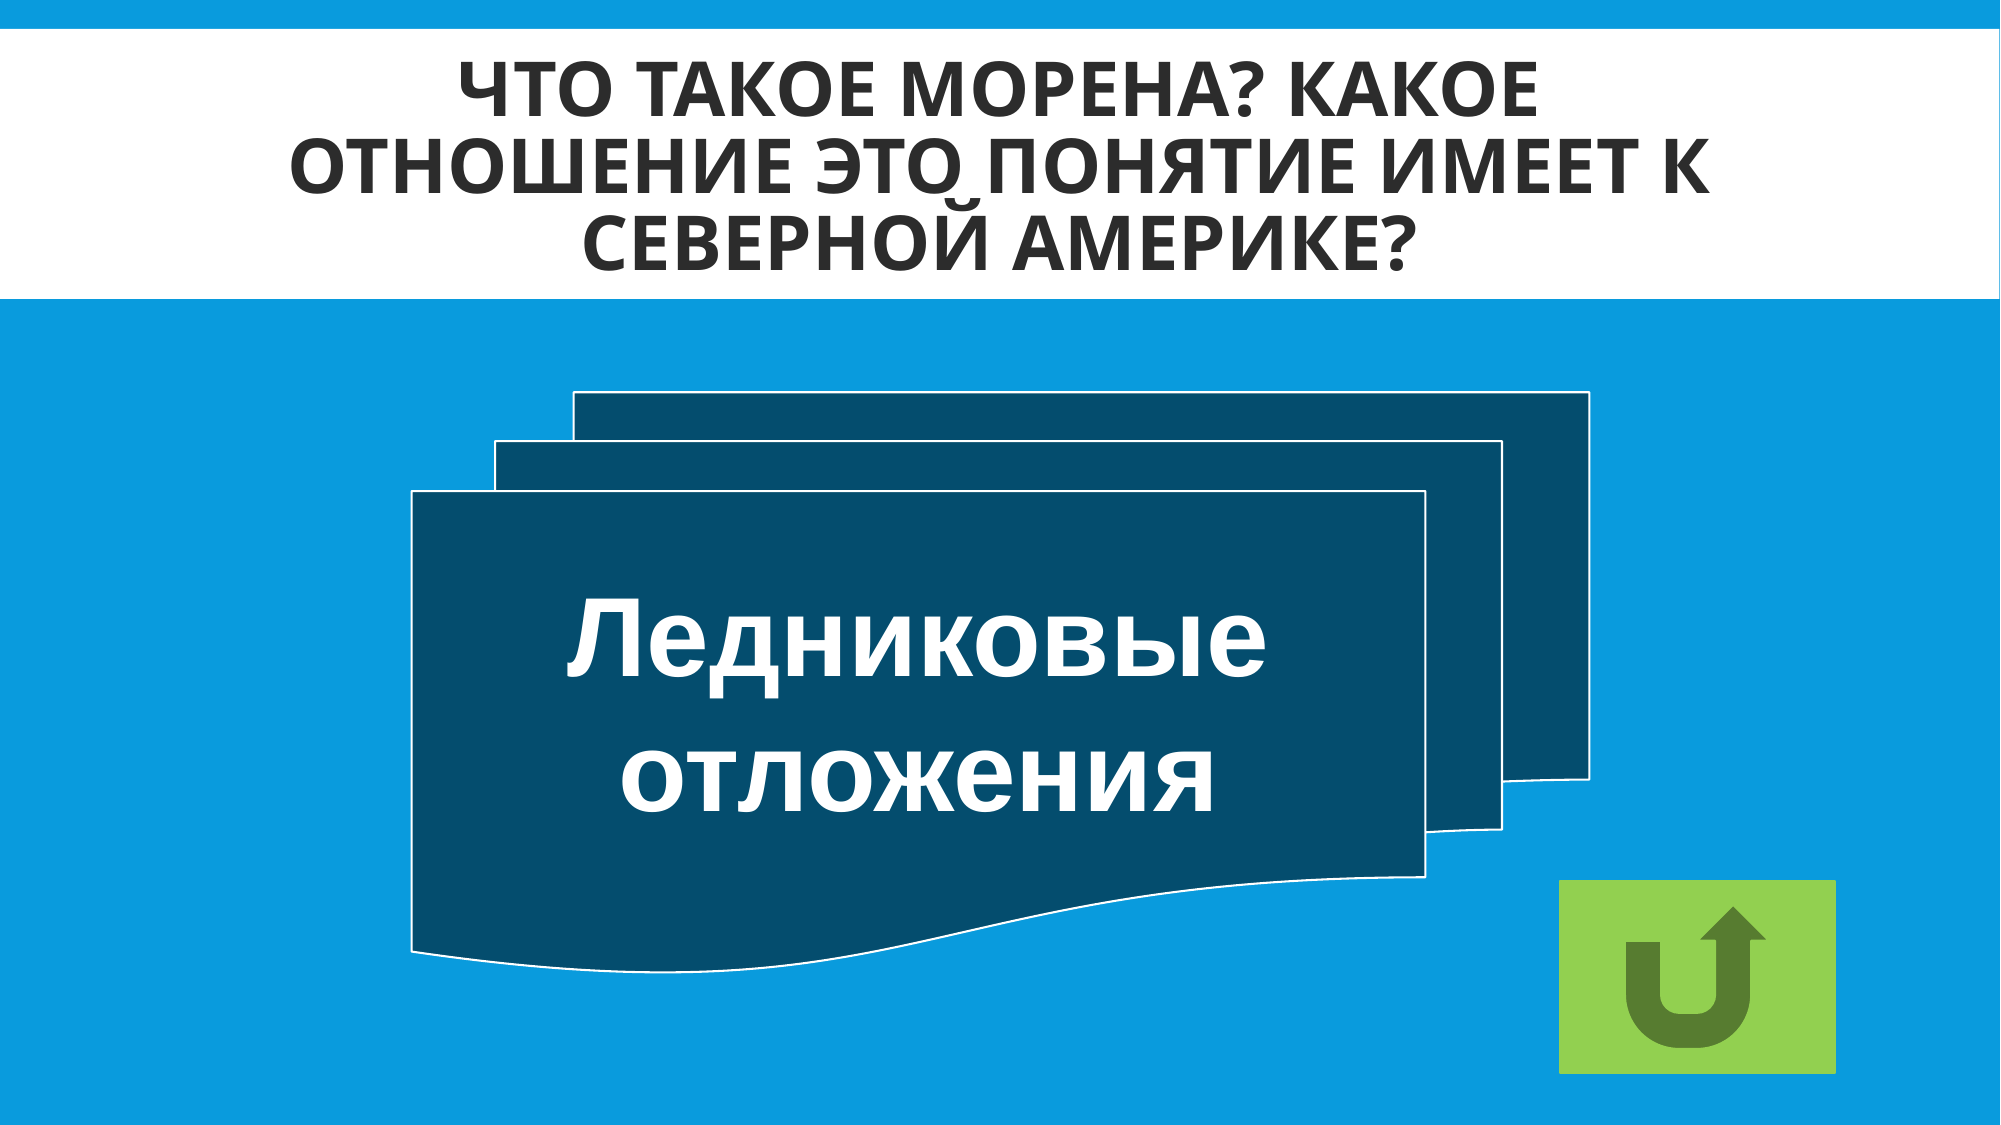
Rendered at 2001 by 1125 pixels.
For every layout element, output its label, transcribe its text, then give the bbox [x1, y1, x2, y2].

text_box [1559, 880, 1836, 1074]
text_box Ледниковые отложения [410, 391, 1591, 974]
title Что такое морена? Какое отношение это понятие имеет к Северной Америке? [197, 46, 1803, 295]
